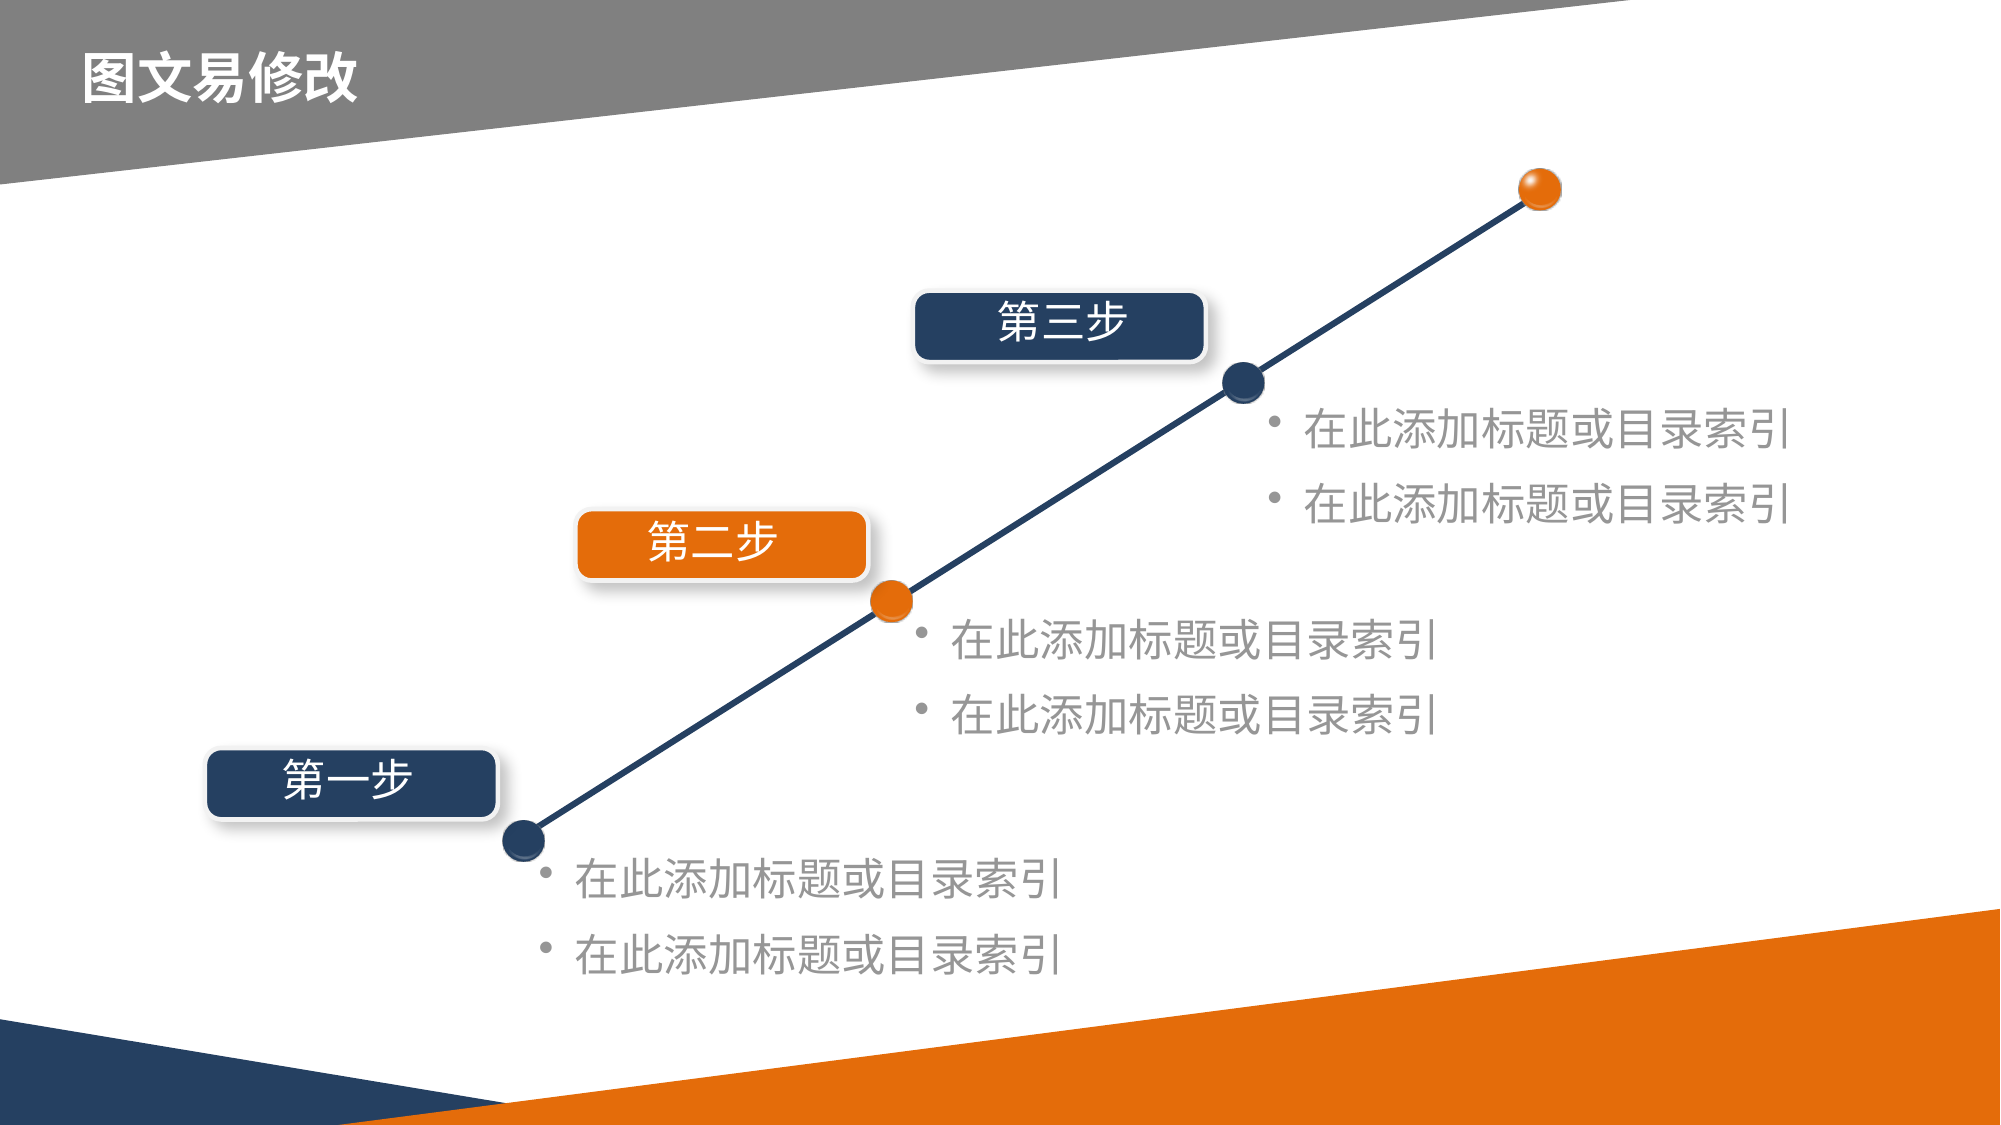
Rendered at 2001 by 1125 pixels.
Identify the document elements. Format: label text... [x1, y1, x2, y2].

text_box 第二步 [624, 506, 802, 575]
text_box 第一步 [260, 744, 437, 813]
text_box 在此添加标题或目录索引 在此添加标题或目录索引 [899, 604, 1577, 749]
text_box [204, 747, 498, 820]
text_box 图文易修改 [0, 42, 441, 110]
text_box 在此添加标题或目录索引 在此添加标题或目录索引 [1252, 393, 1930, 537]
text_box [575, 509, 869, 581]
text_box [1516, 168, 1562, 211]
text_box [1222, 361, 1265, 405]
text_box [912, 290, 1206, 363]
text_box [870, 580, 914, 623]
text_box 在此添加标题或目录索引 在此添加标题或目录索引 [523, 844, 1201, 988]
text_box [502, 819, 546, 862]
text_box 第三步 [975, 286, 1152, 355]
